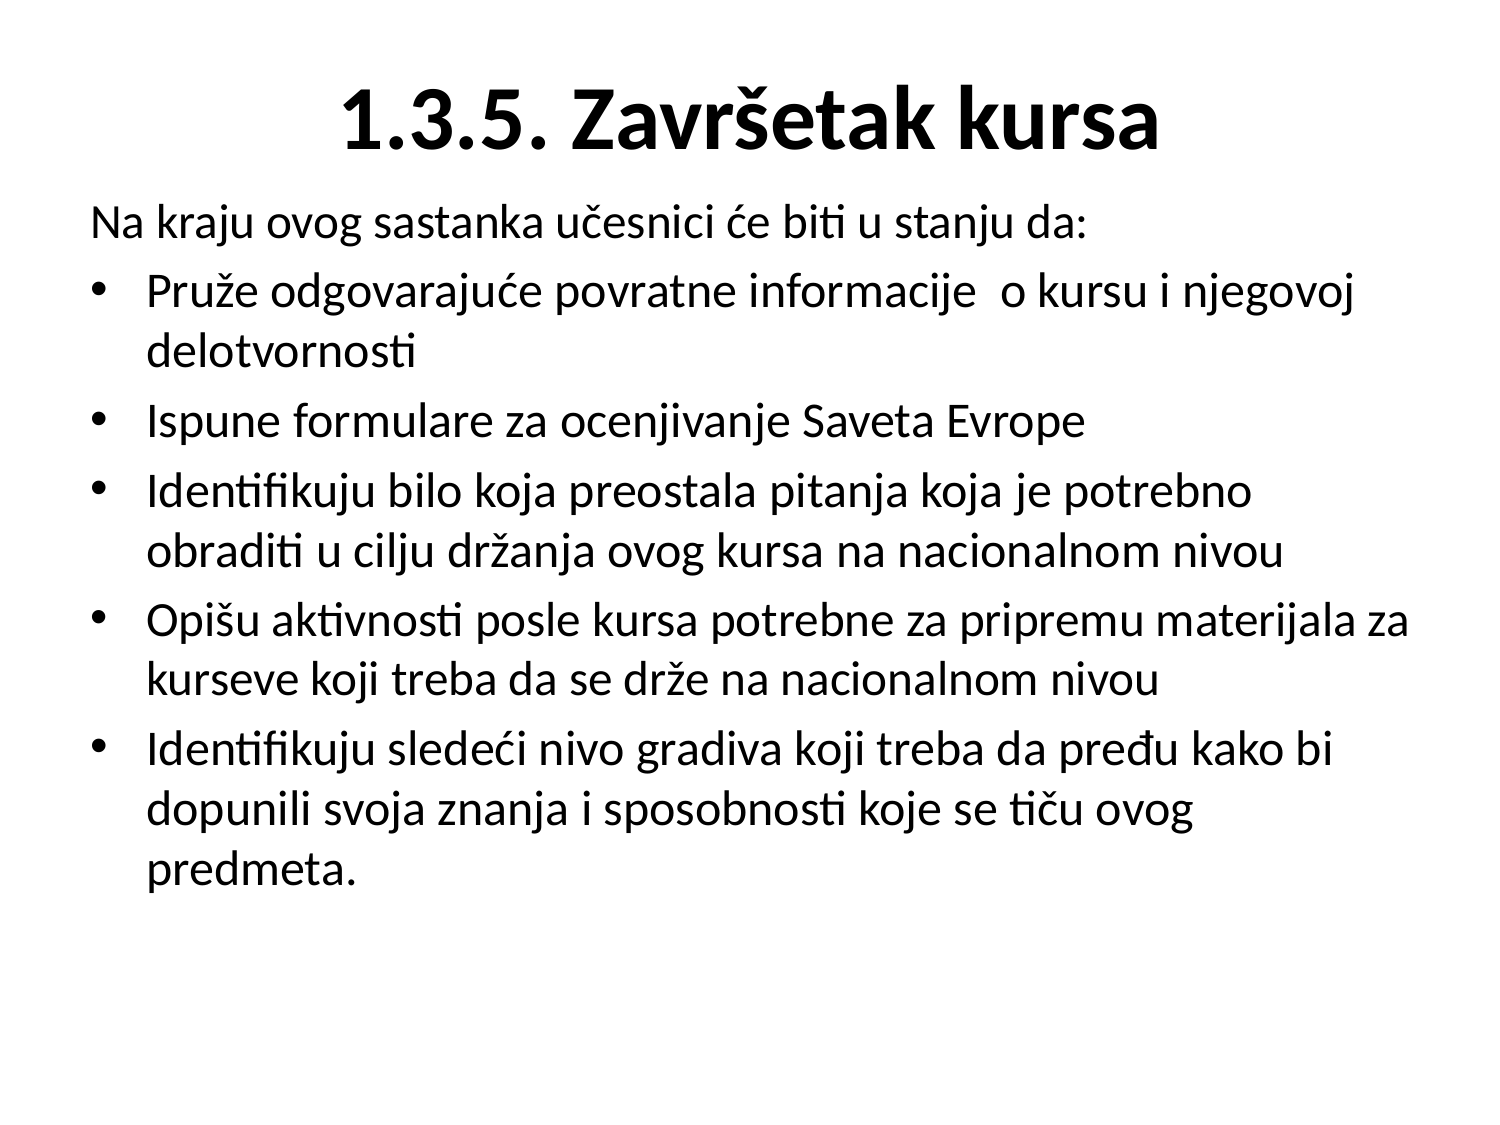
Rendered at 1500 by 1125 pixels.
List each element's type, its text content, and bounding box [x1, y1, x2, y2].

title 1.3.5. Završetak kursa [75, 45, 1425, 181]
list Na kraju ovog sastanka učesnici će biti u stanju da: Pruže odgovarajuće povratne informacije o kursu i njegovoj delotvornosti Ispune formulare za ocenjivanje Saveta Evrope Identifikuju bilo koja preostala pitanja koja je potrebno obraditi u cilju držanja ovog kursa na nacionalnom nivou Opišu aktivnosti posle kursa potrebne za pripremu materijala za kurseve koji treba da se drže na nacionalnom nivou Identifikuju sledeći nivo gradiva koji treba da pređu kako bi dopunili svoja znanja i sposobnosti koje se tiču ovog predmeta. [75, 181, 1425, 1125]
